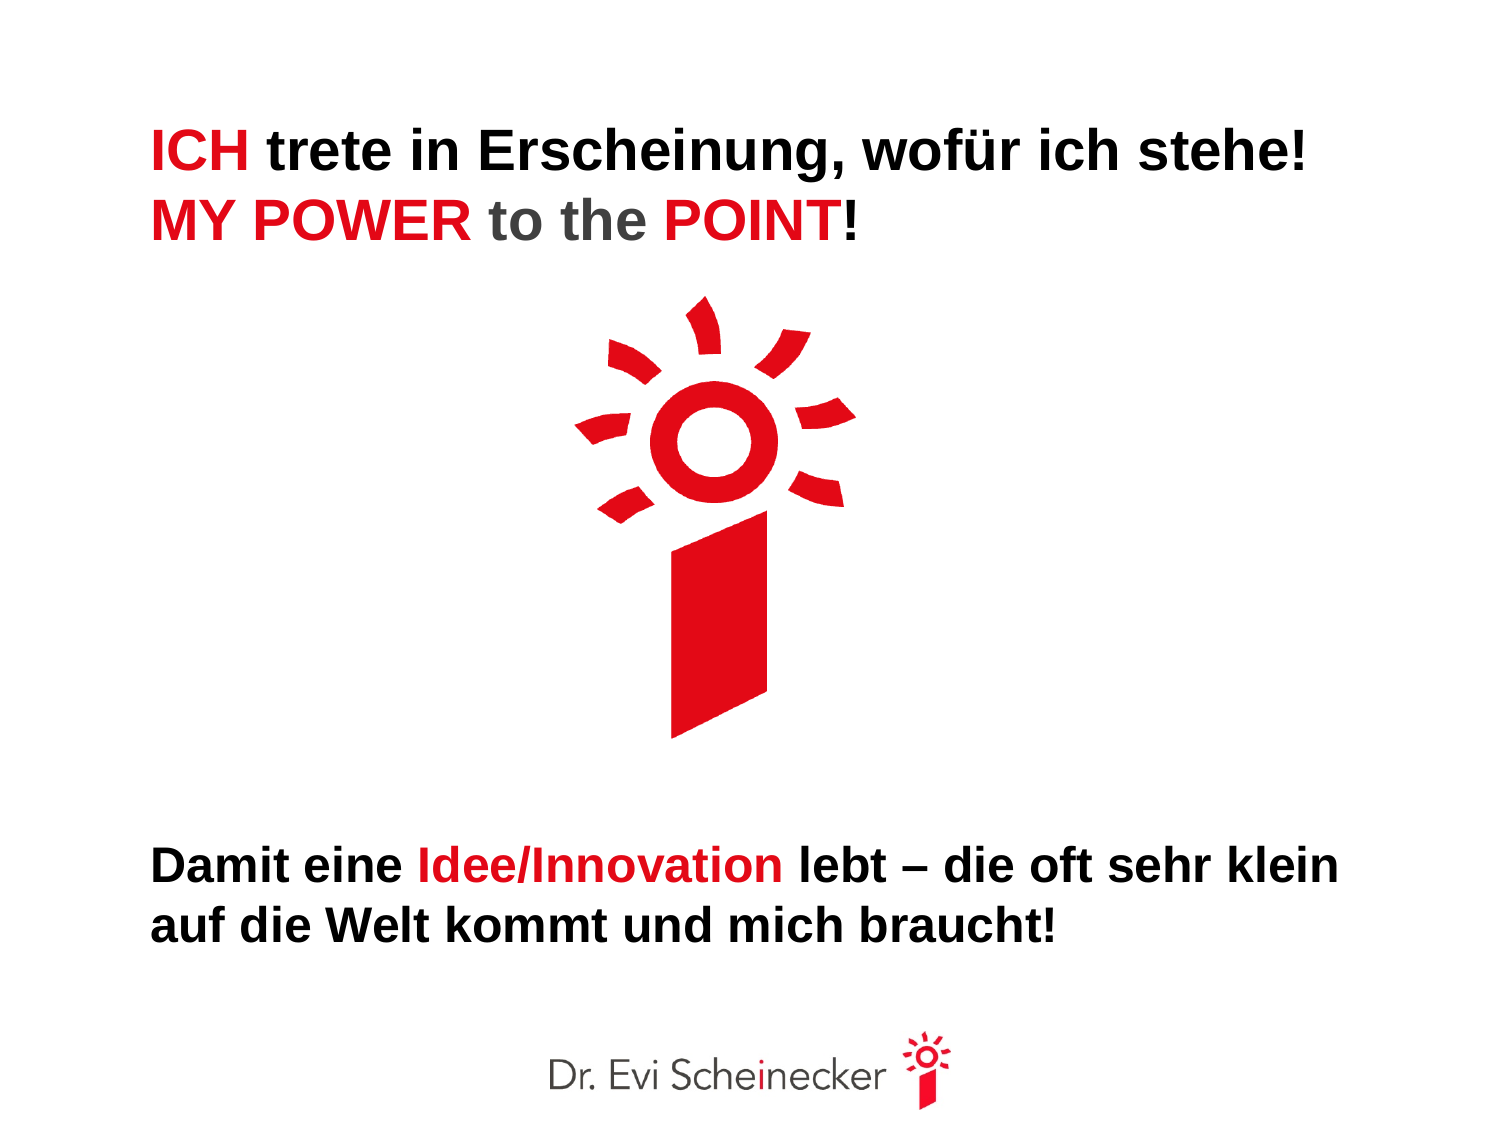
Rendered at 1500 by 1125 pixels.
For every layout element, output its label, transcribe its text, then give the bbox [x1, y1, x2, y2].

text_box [573, 296, 856, 739]
title Damit eine Idee/Innovation lebt – die oft sehr klein auf die Welt kommt und mich braucht! [135, 798, 1376, 987]
picture [550, 1031, 951, 1110]
text_box ICH trete in Erscheinung, wofür ich stehe! MY POWER to the POINT! [135, 78, 1376, 266]
text_box [74, 58, 1442, 247]
